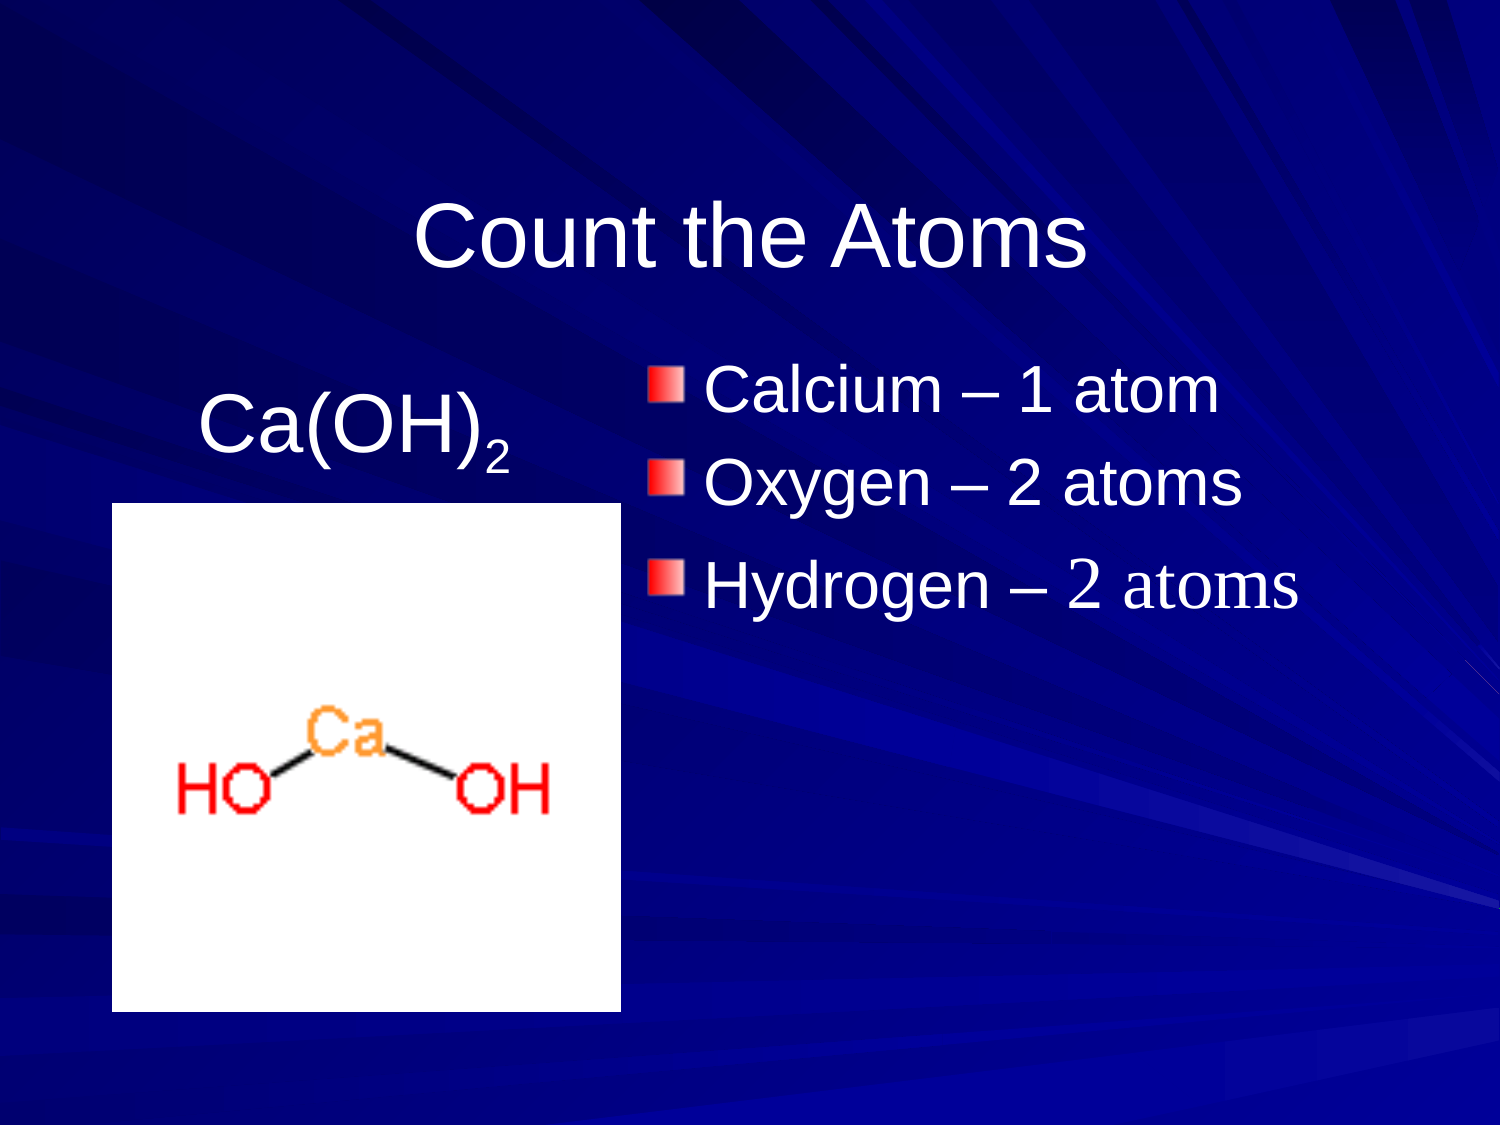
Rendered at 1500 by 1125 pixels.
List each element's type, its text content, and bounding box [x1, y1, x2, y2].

picture [646, 557, 689, 600]
picture [111, 503, 621, 1012]
list Calcium – 1 atom Oxygen – 2 atoms Hydrogen – 2 atoms [631, 337, 1426, 799]
text_box Ca(OH)2 [183, 361, 573, 501]
picture [646, 364, 689, 407]
title Count the Atoms [76, 136, 1428, 325]
picture [646, 457, 689, 500]
